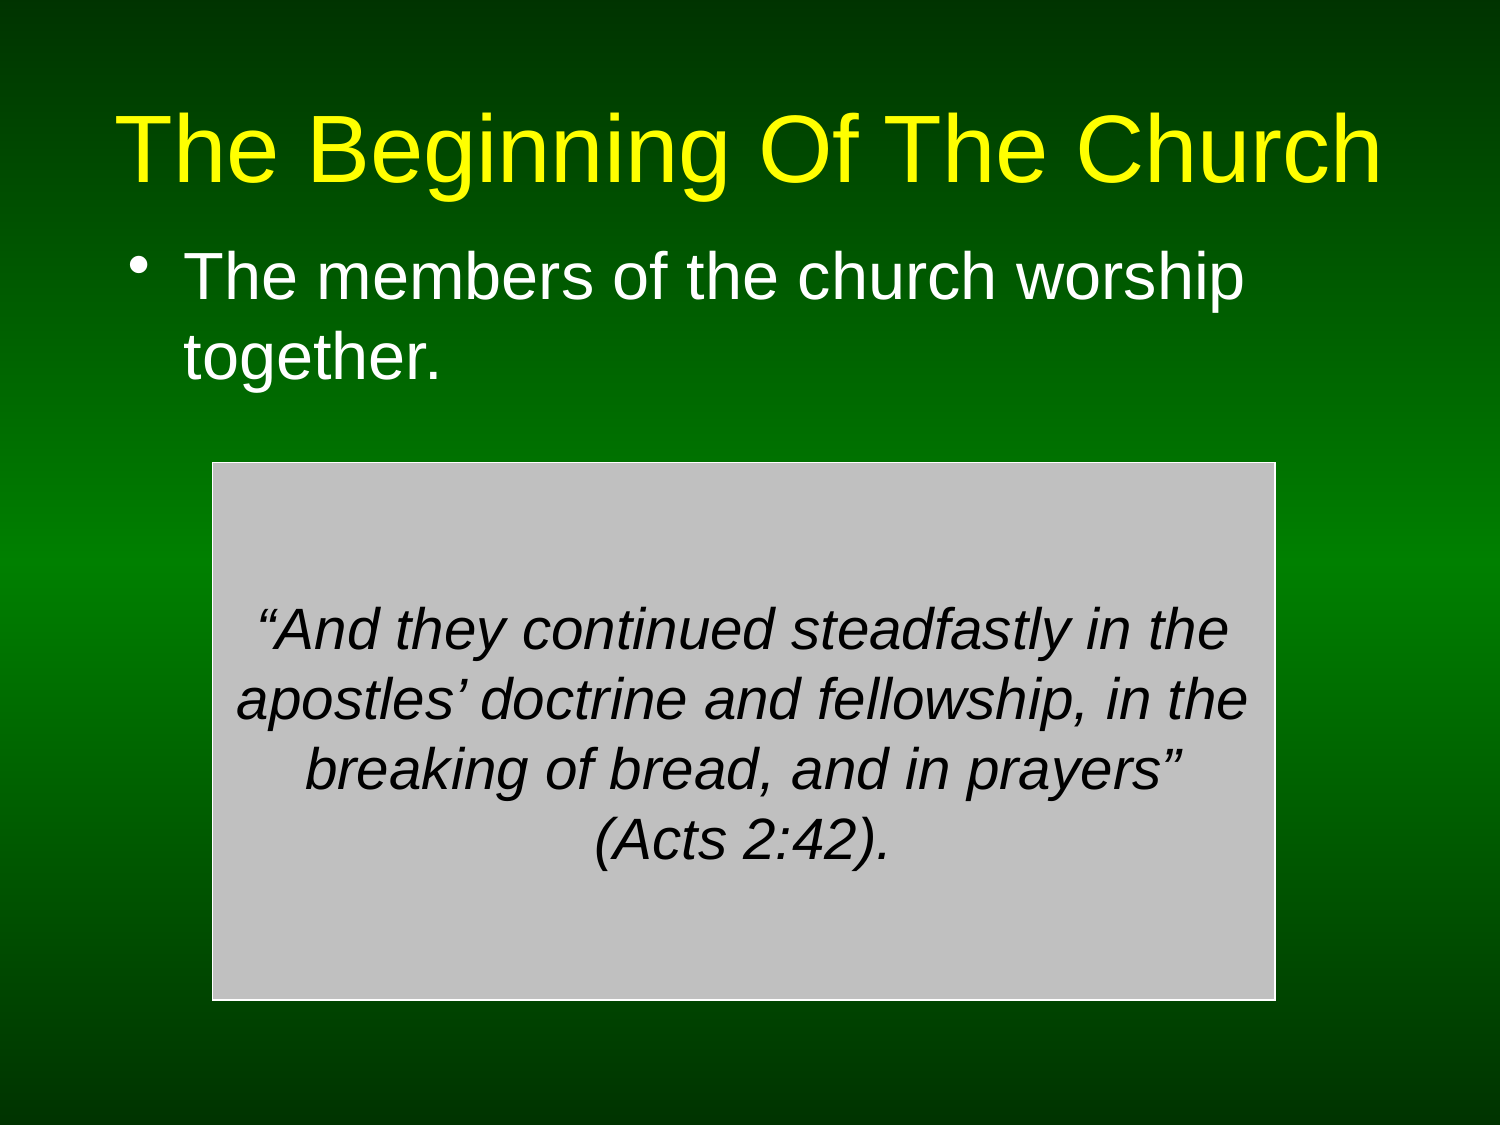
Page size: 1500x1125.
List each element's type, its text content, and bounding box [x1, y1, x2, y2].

list The members of the church worship together. [112, 224, 1463, 1125]
text_box “And they continued steadfastly in the apostles’ doctrine and fellowship, in the breaking of bread, and in prayers” (Acts 2:42). [212, 462, 1275, 1000]
title The Beginning Of The Church [37, 50, 1463, 238]
